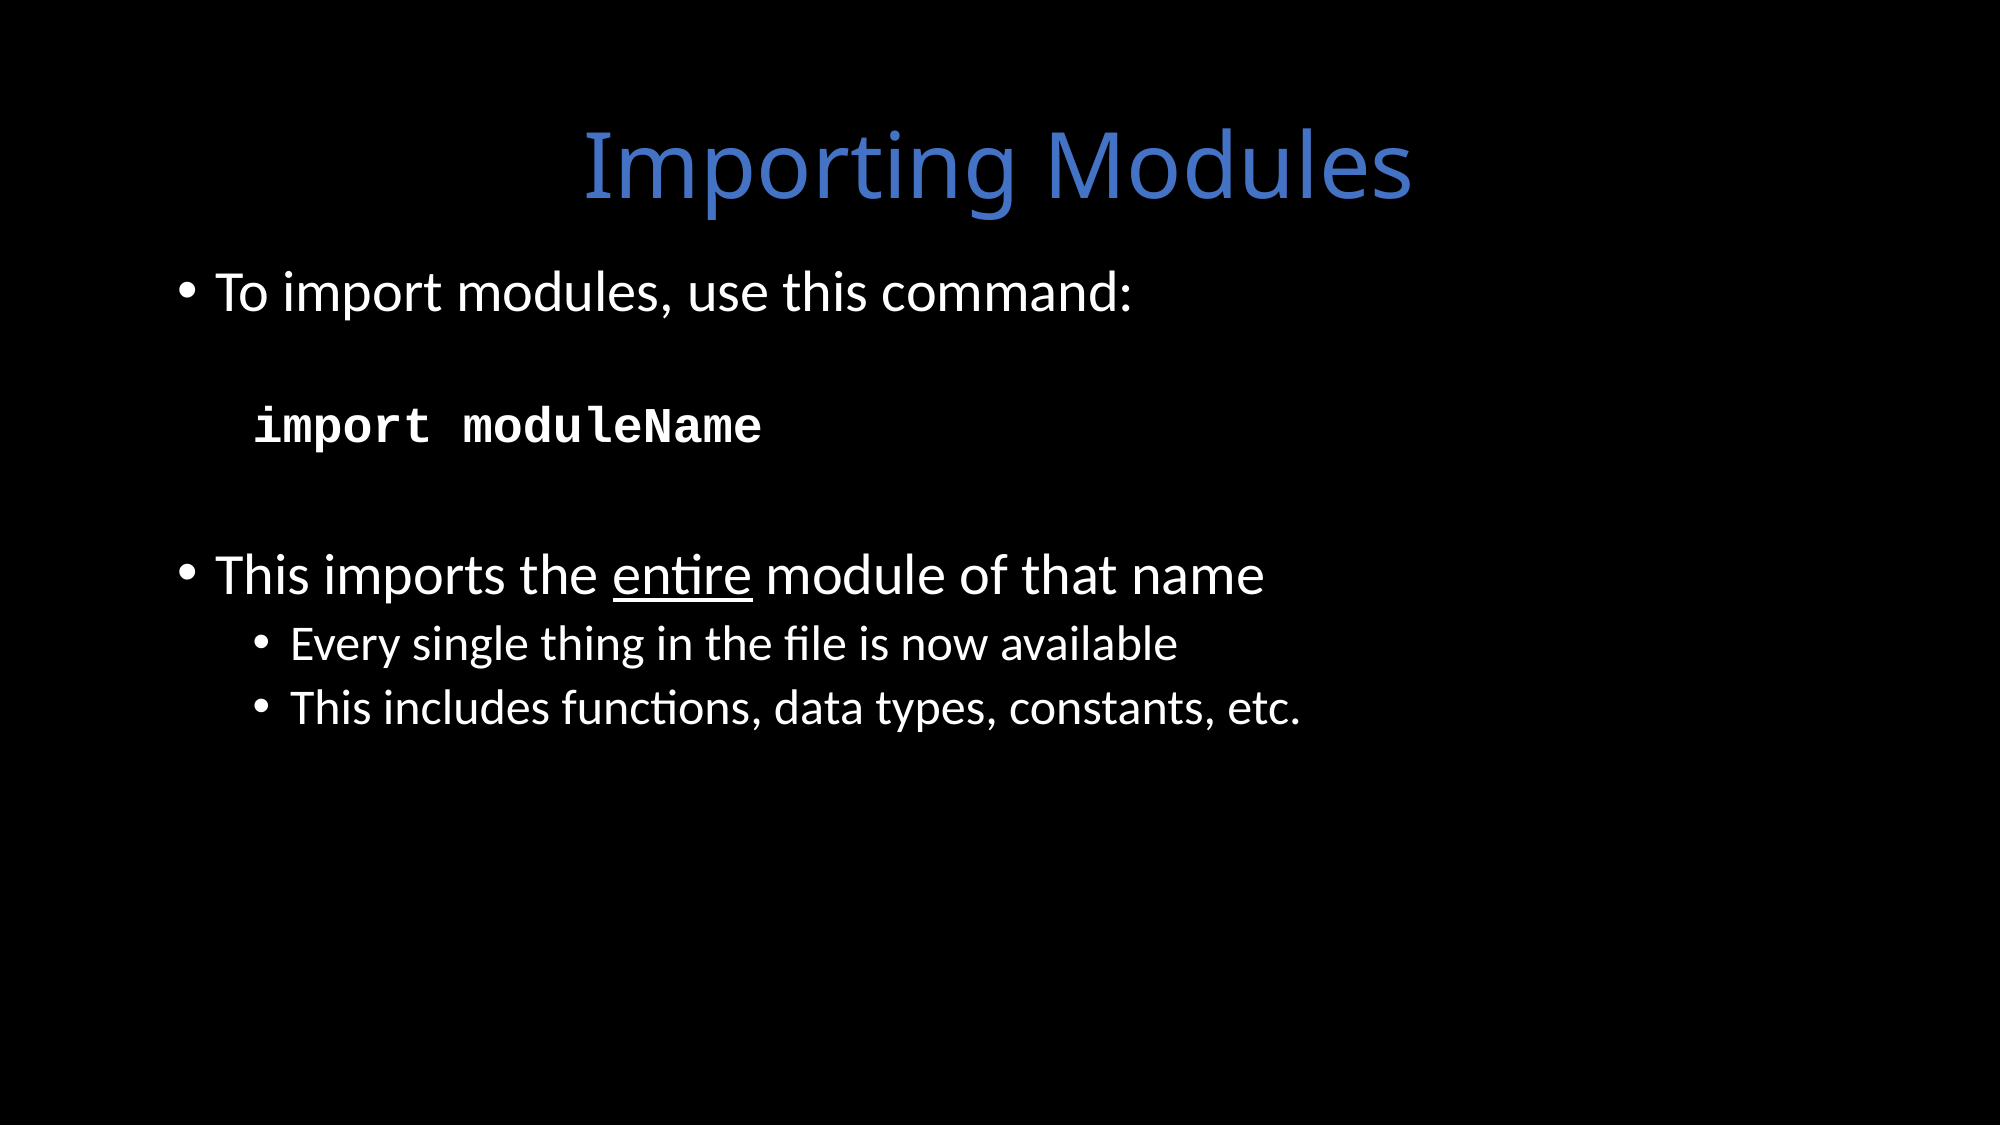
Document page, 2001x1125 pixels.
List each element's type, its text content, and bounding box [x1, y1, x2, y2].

title Importing Modules [137, 59, 1863, 278]
list To import modules, use this command: import moduleName This imports the entire module of that name Every single thing in the file is now available This includes functions, data types, constants, etc. [162, 253, 1720, 1066]
